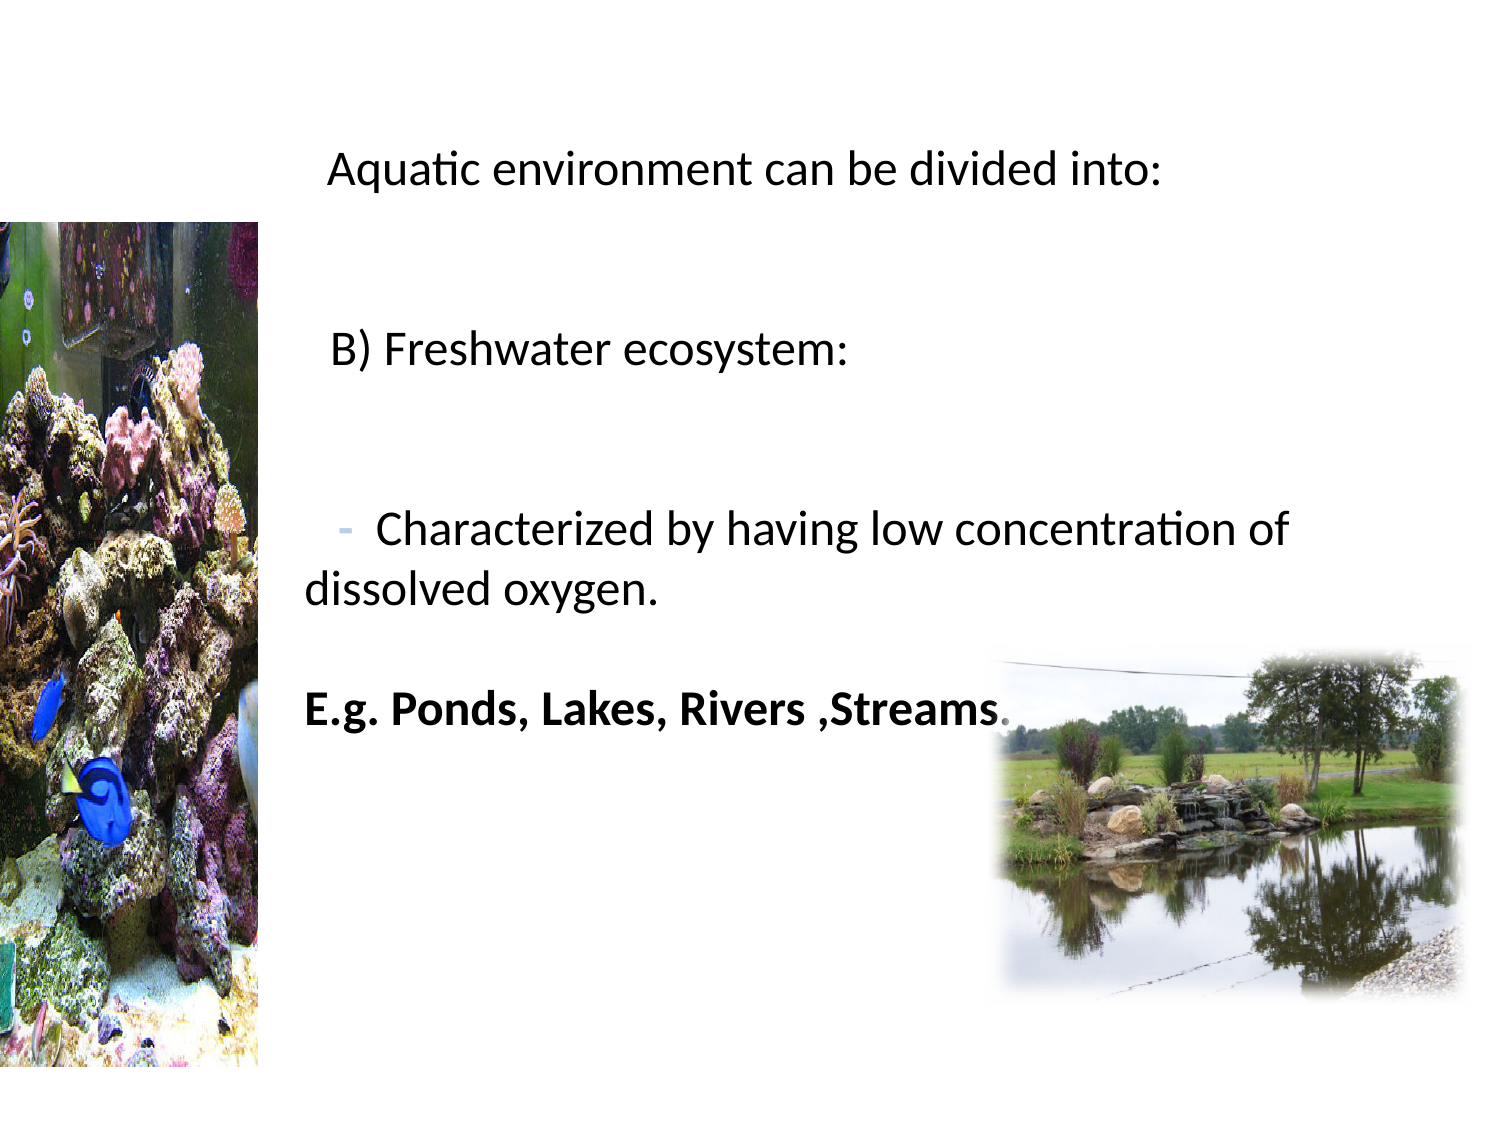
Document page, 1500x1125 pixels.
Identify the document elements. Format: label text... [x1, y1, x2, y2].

picture [985, 644, 1471, 1006]
title Aquatic environment can be divided into: B) Freshwater ecosystem: - Characterized by having low concentration of dissolved oxygen. E.g. Ponds, Lakes, Rivers ,Streams. [289, 54, 1449, 1057]
picture [0, 222, 258, 1067]
